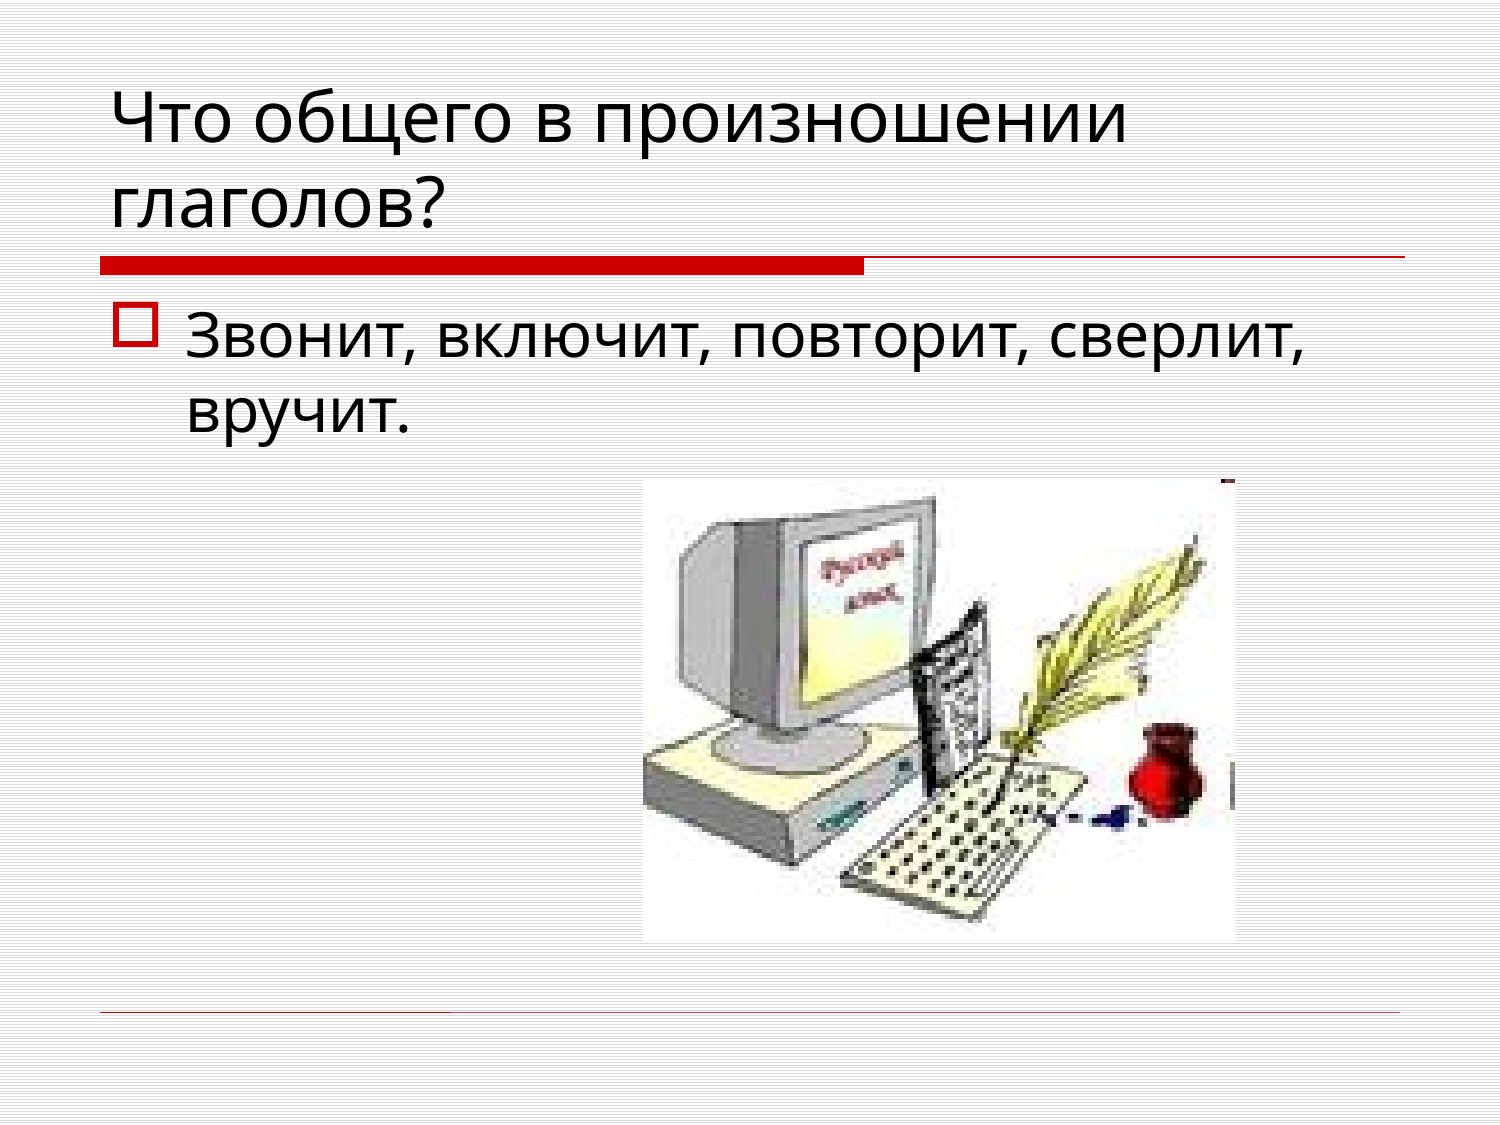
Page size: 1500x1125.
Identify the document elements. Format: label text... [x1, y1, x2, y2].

list Звонит, включит, повторит, сверлит, вручит. [92, 287, 1406, 988]
title Что общего в произношении глаголов? [94, 50, 1407, 250]
picture [643, 479, 1235, 941]
